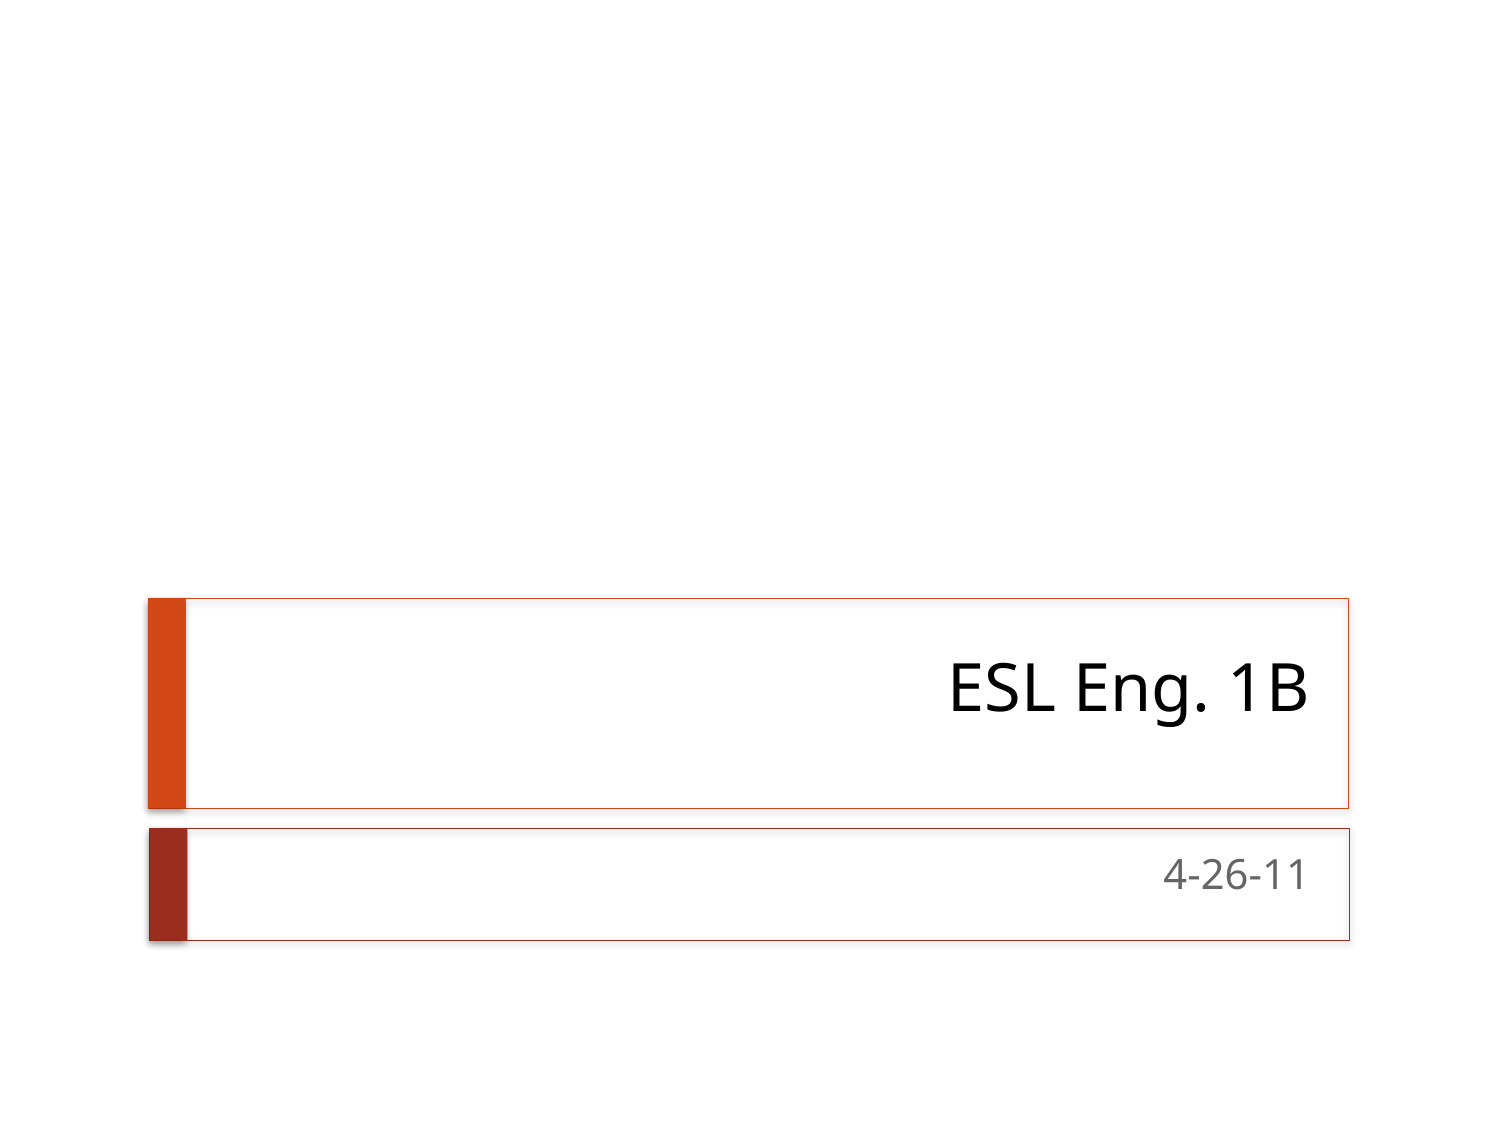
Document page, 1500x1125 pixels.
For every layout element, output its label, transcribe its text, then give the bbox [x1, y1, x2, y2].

subtitle 4-26-11 [200, 840, 1325, 929]
title ESL Eng. 1B [200, 637, 1325, 800]
